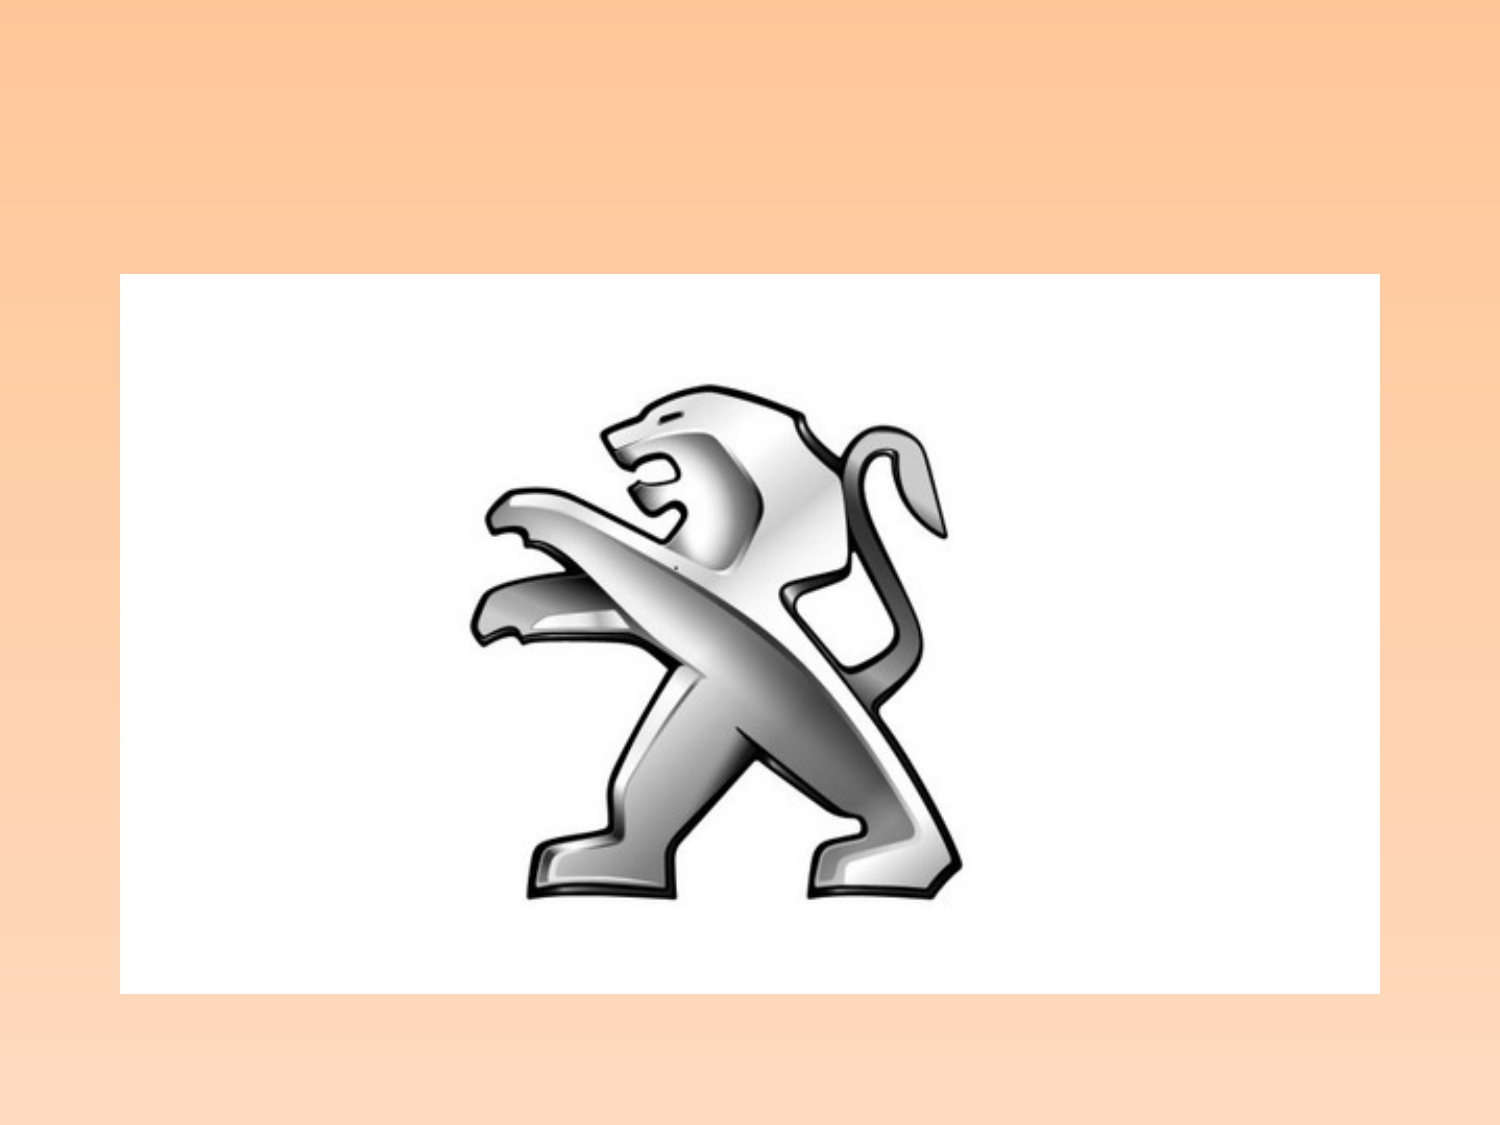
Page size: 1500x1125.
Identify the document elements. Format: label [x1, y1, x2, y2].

list [120, 274, 1380, 994]
